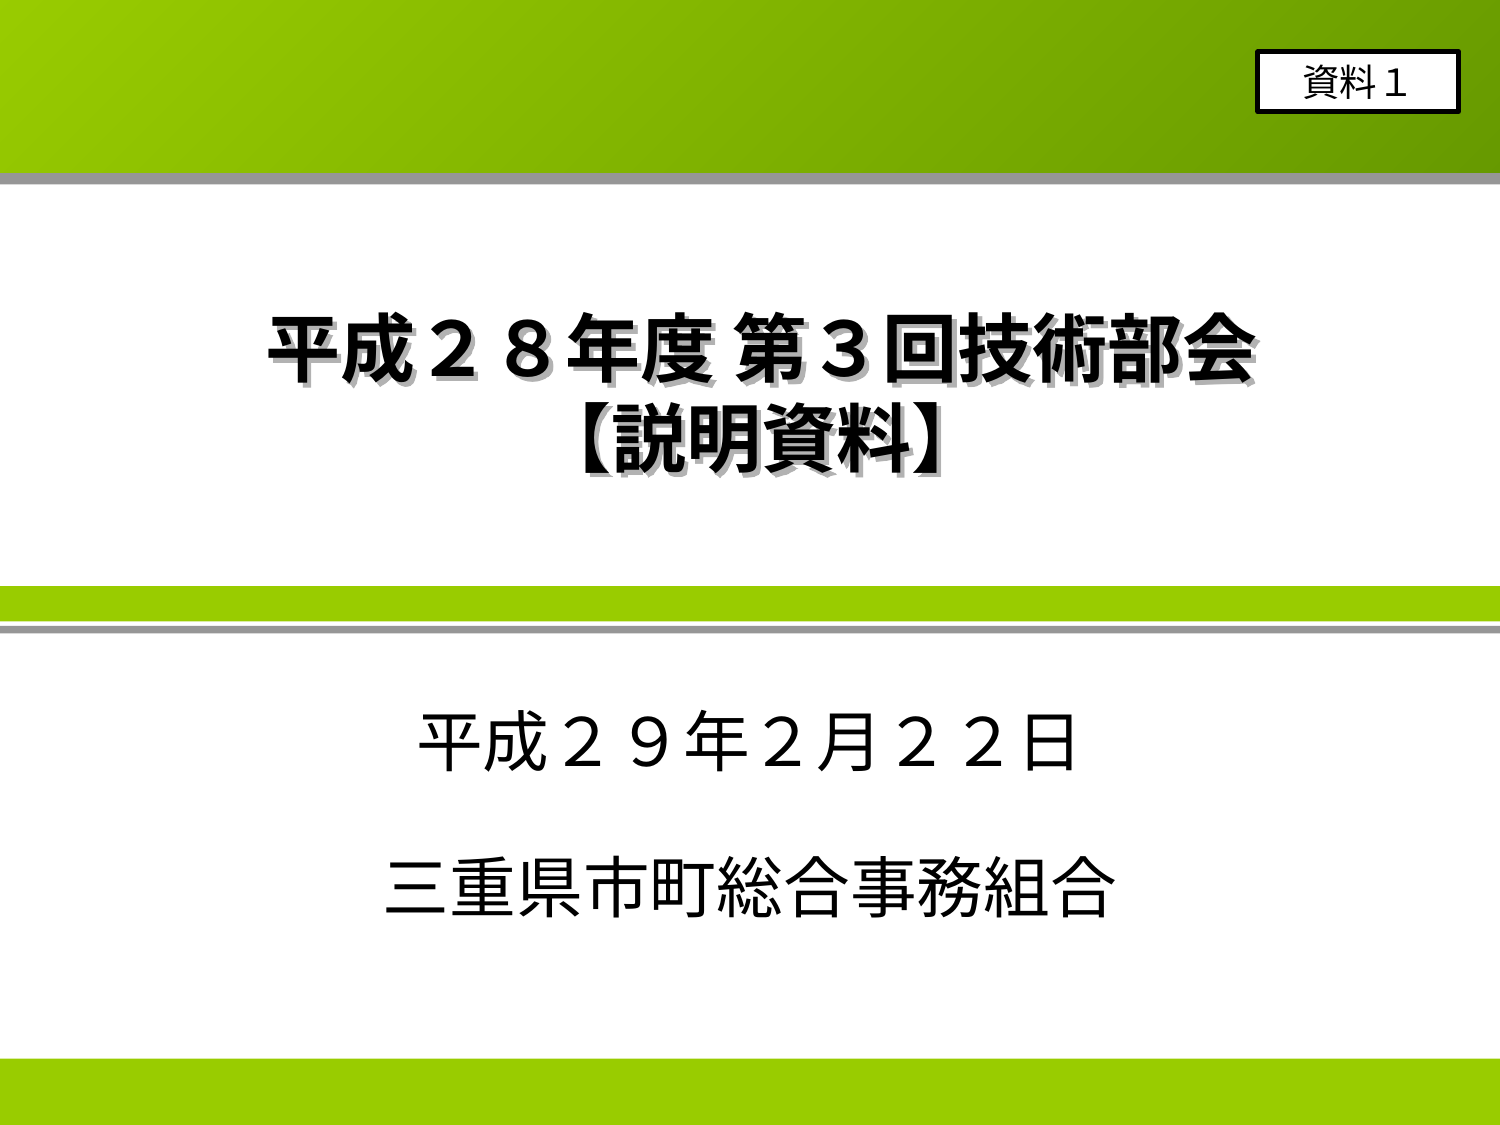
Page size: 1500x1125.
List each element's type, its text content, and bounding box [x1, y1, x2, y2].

text_box 資料１ [1257, 51, 1459, 112]
title 平成２８年度 第３回技術部会 【説明資料】 [64, 255, 1459, 528]
subtitle 平成２９年２月２２日 三重県市町総合事務組合 [225, 692, 1275, 988]
